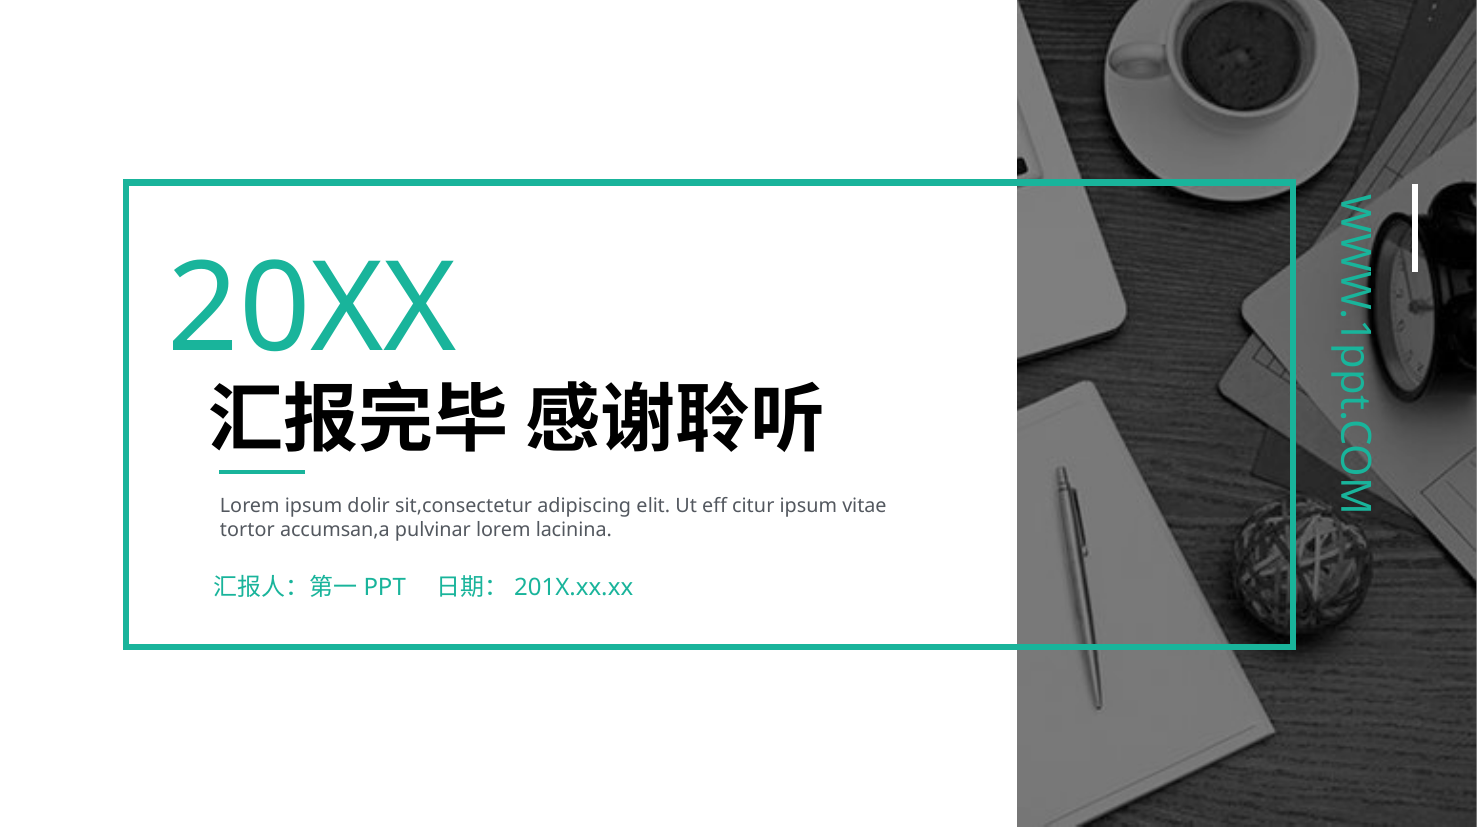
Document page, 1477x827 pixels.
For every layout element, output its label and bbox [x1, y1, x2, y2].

text_box [130, 0, 1477, 827]
text_box [0, 0, 130, 827]
text_box [125, 181, 130, 648]
